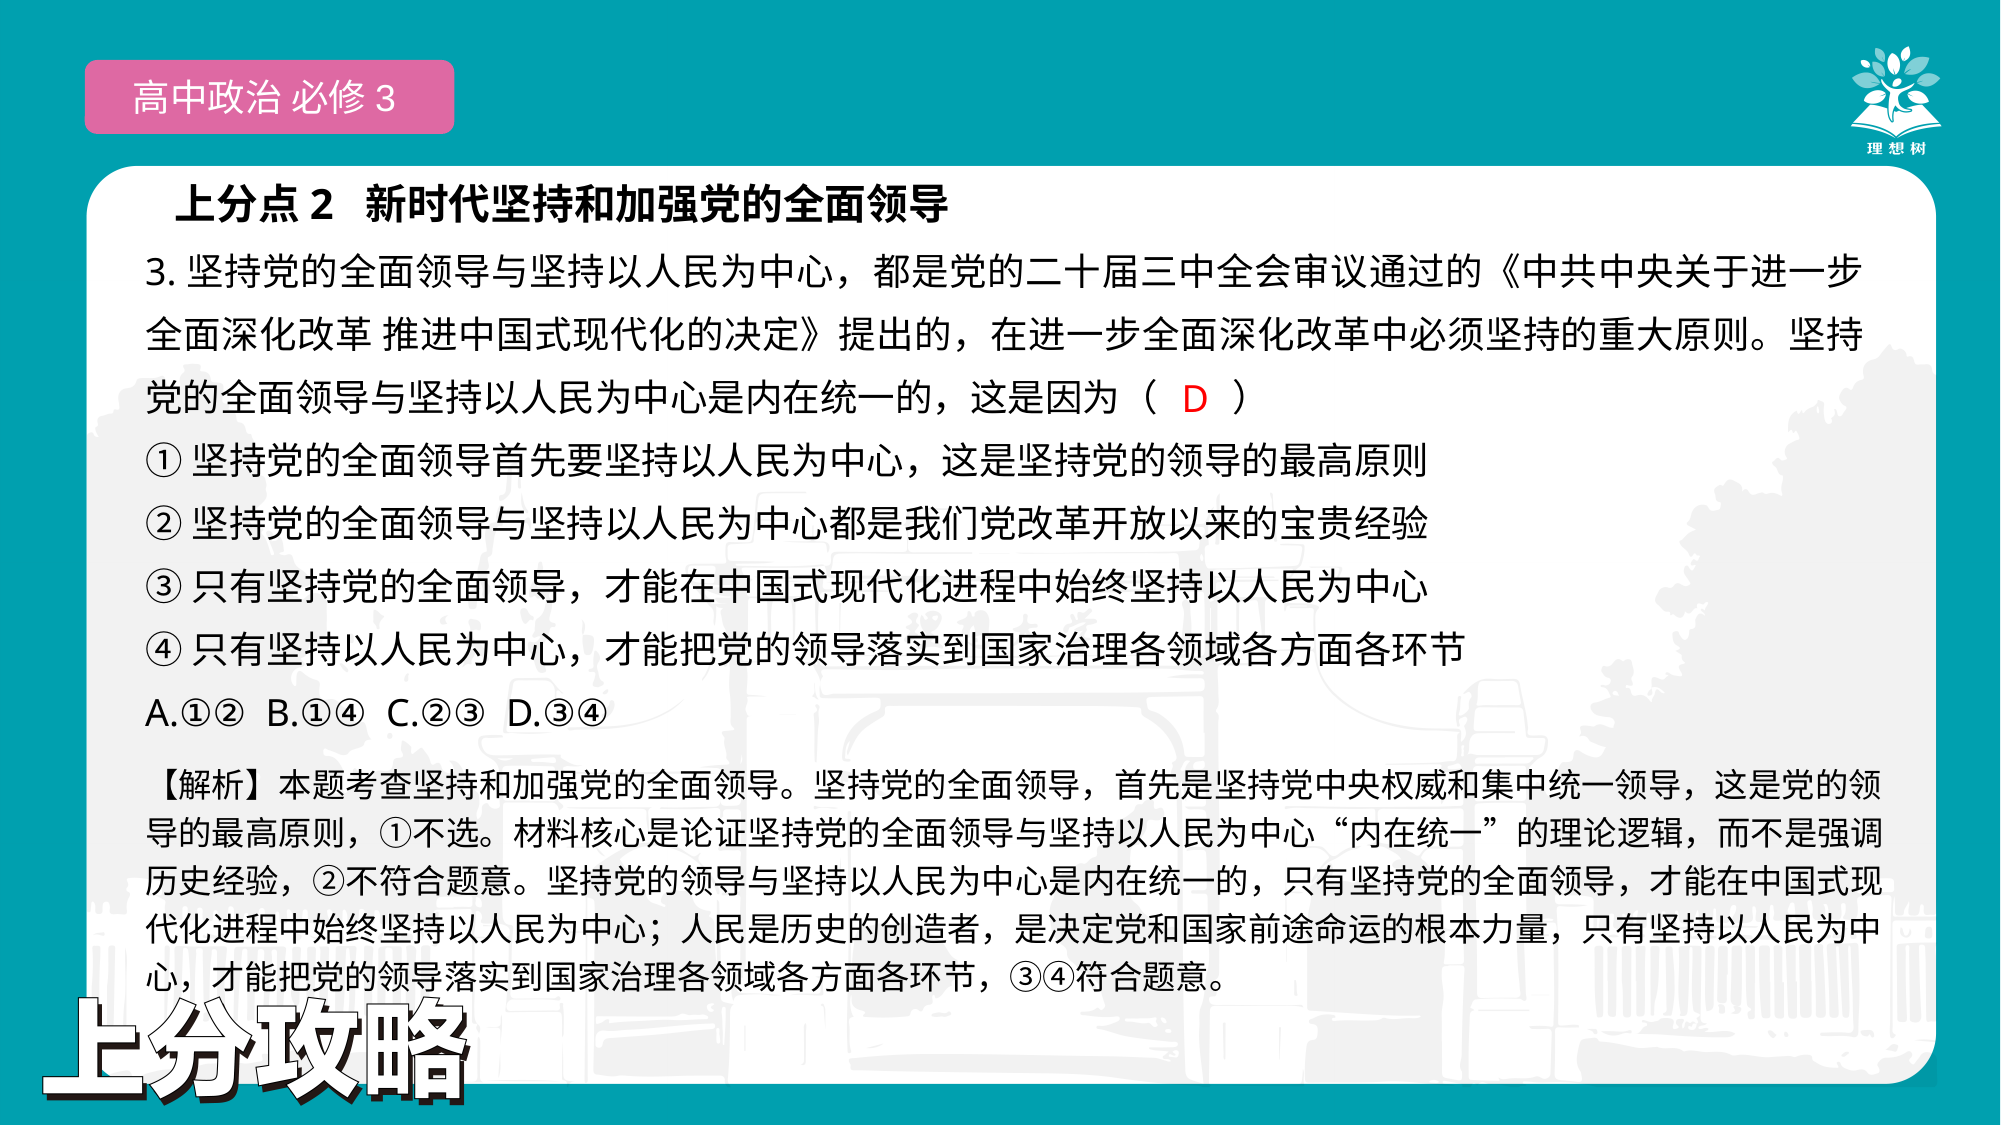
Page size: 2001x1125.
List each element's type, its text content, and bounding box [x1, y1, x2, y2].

text_box 3.坚持党的全面领导与坚持以人民为中心，都是党的二十届三中全会审议通过的《中共中央关于进一步全面深化改革 推进中国式现代化的决定》提出的，在进一步全面深化改革中必须坚持的重大原则。坚持党的全面领导与坚持以人民为中心是内在统一的，这是因为（ ） ①坚持党的全面领导首先要坚持以人民为中心，这是坚持党的领导的最高原则 ②坚持党的全面领导与坚持以人民为中心都是我们党改革开放以来的宝贵经验 ③只有坚持党的全面领导，才能在中国式现代化进程中始终坚持以人民为中心 ④只有坚持以人民为中心，才能把党的领导落实到国家治理各领域各方面各环节 A.①② B.①④ C.②③ D.③④ [130, 222, 1880, 741]
text_box 上分点2 新时代坚持和加强党的全面领导 [159, 170, 1206, 236]
picture [0, 0, 2001, 1125]
text_box D [1157, 345, 1274, 428]
text_box 高中政治 必修3 [83, 58, 456, 135]
text_box 【解析】本题考查坚持和加强党的全面领导。坚持党的全面领导，首先是坚持党中央权威和集中统一领导，这是党的领导的最高原则，①不选。材料核心是论证坚持党的全面领导与坚持以人民为中心“内在统一”的理论逻辑，而不是强调历史经验，②不符合题意。坚持党的领导与坚持以人民为中心是内在统一的，只有坚持党的全面领导，才能在中国式现代化进程中始终坚持以人民为中心；人民是历史的创造者，是决定党和国家前途命运的根本力量，只有坚持以人民为中心，才能把党的领导落实到国家治理各领域各方面各环节，③④符合题意。 [130, 748, 1900, 1008]
